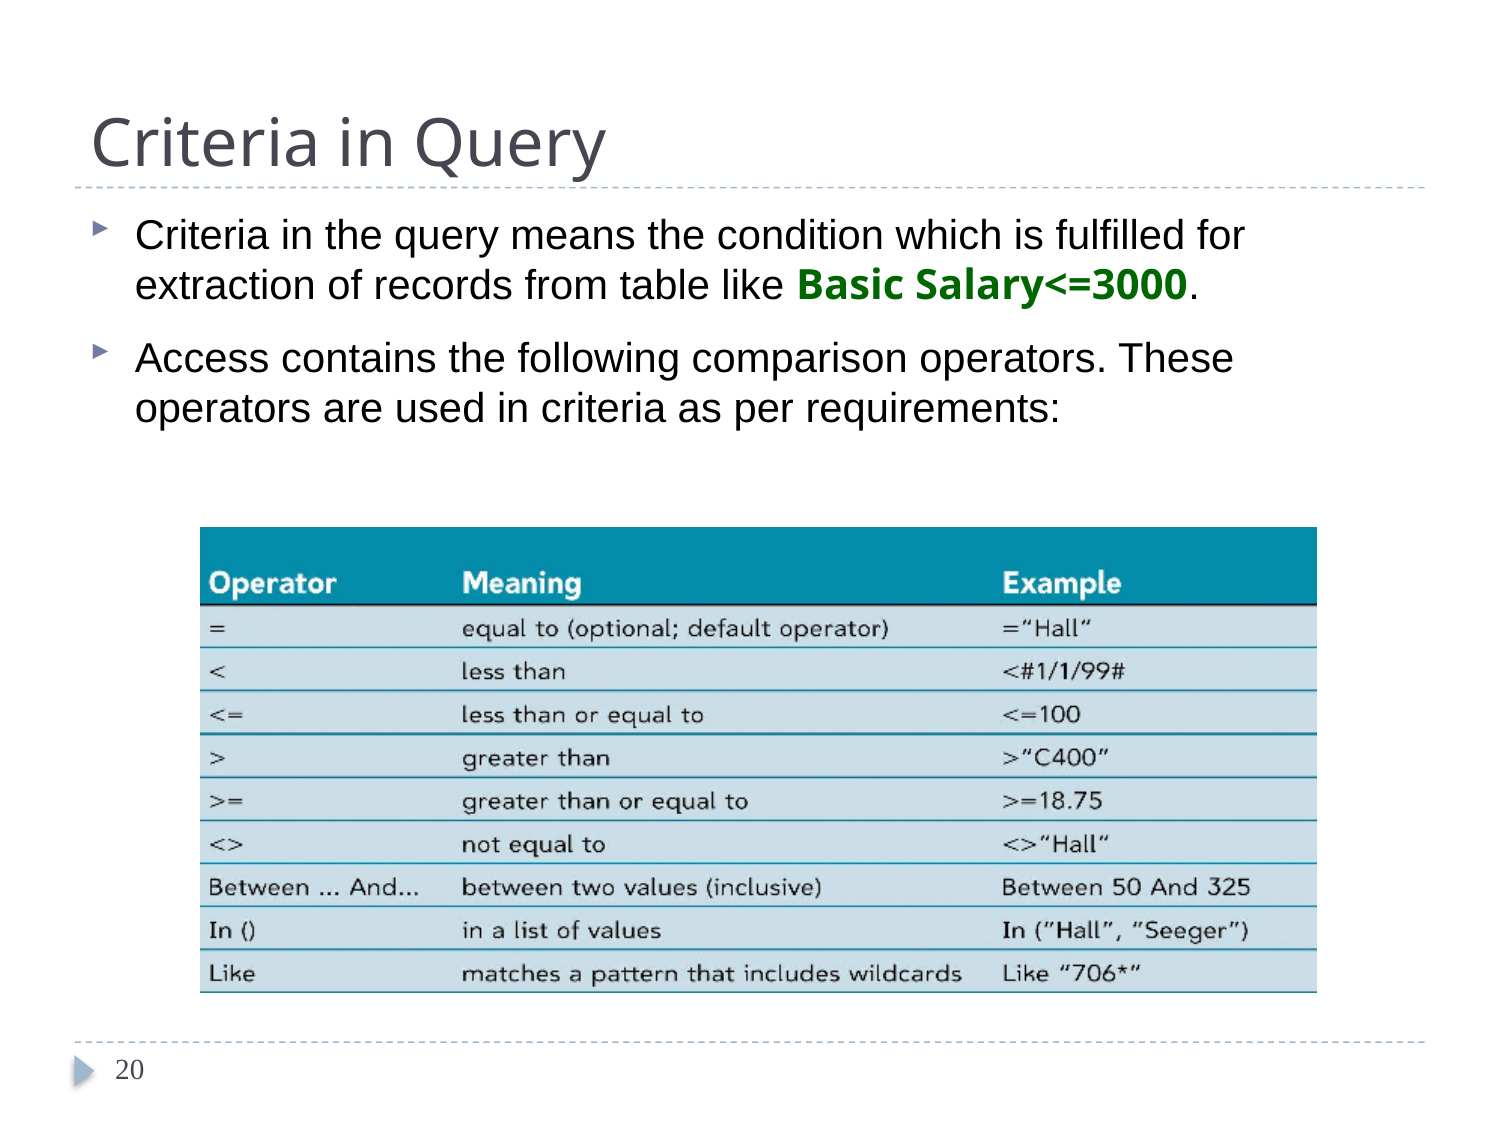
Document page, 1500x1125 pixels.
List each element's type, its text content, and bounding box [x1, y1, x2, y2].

title Criteria in Query [74, 24, 1426, 188]
picture [199, 526, 1318, 993]
slide_number 20 [100, 1042, 426, 1103]
list Criteria in the query means the condition which is fulfilled for extraction of records from table like Basic Salary<=3000. Access contains the following comparison operators. These operators are used in criteria as per requirements: [74, 199, 1426, 1011]
